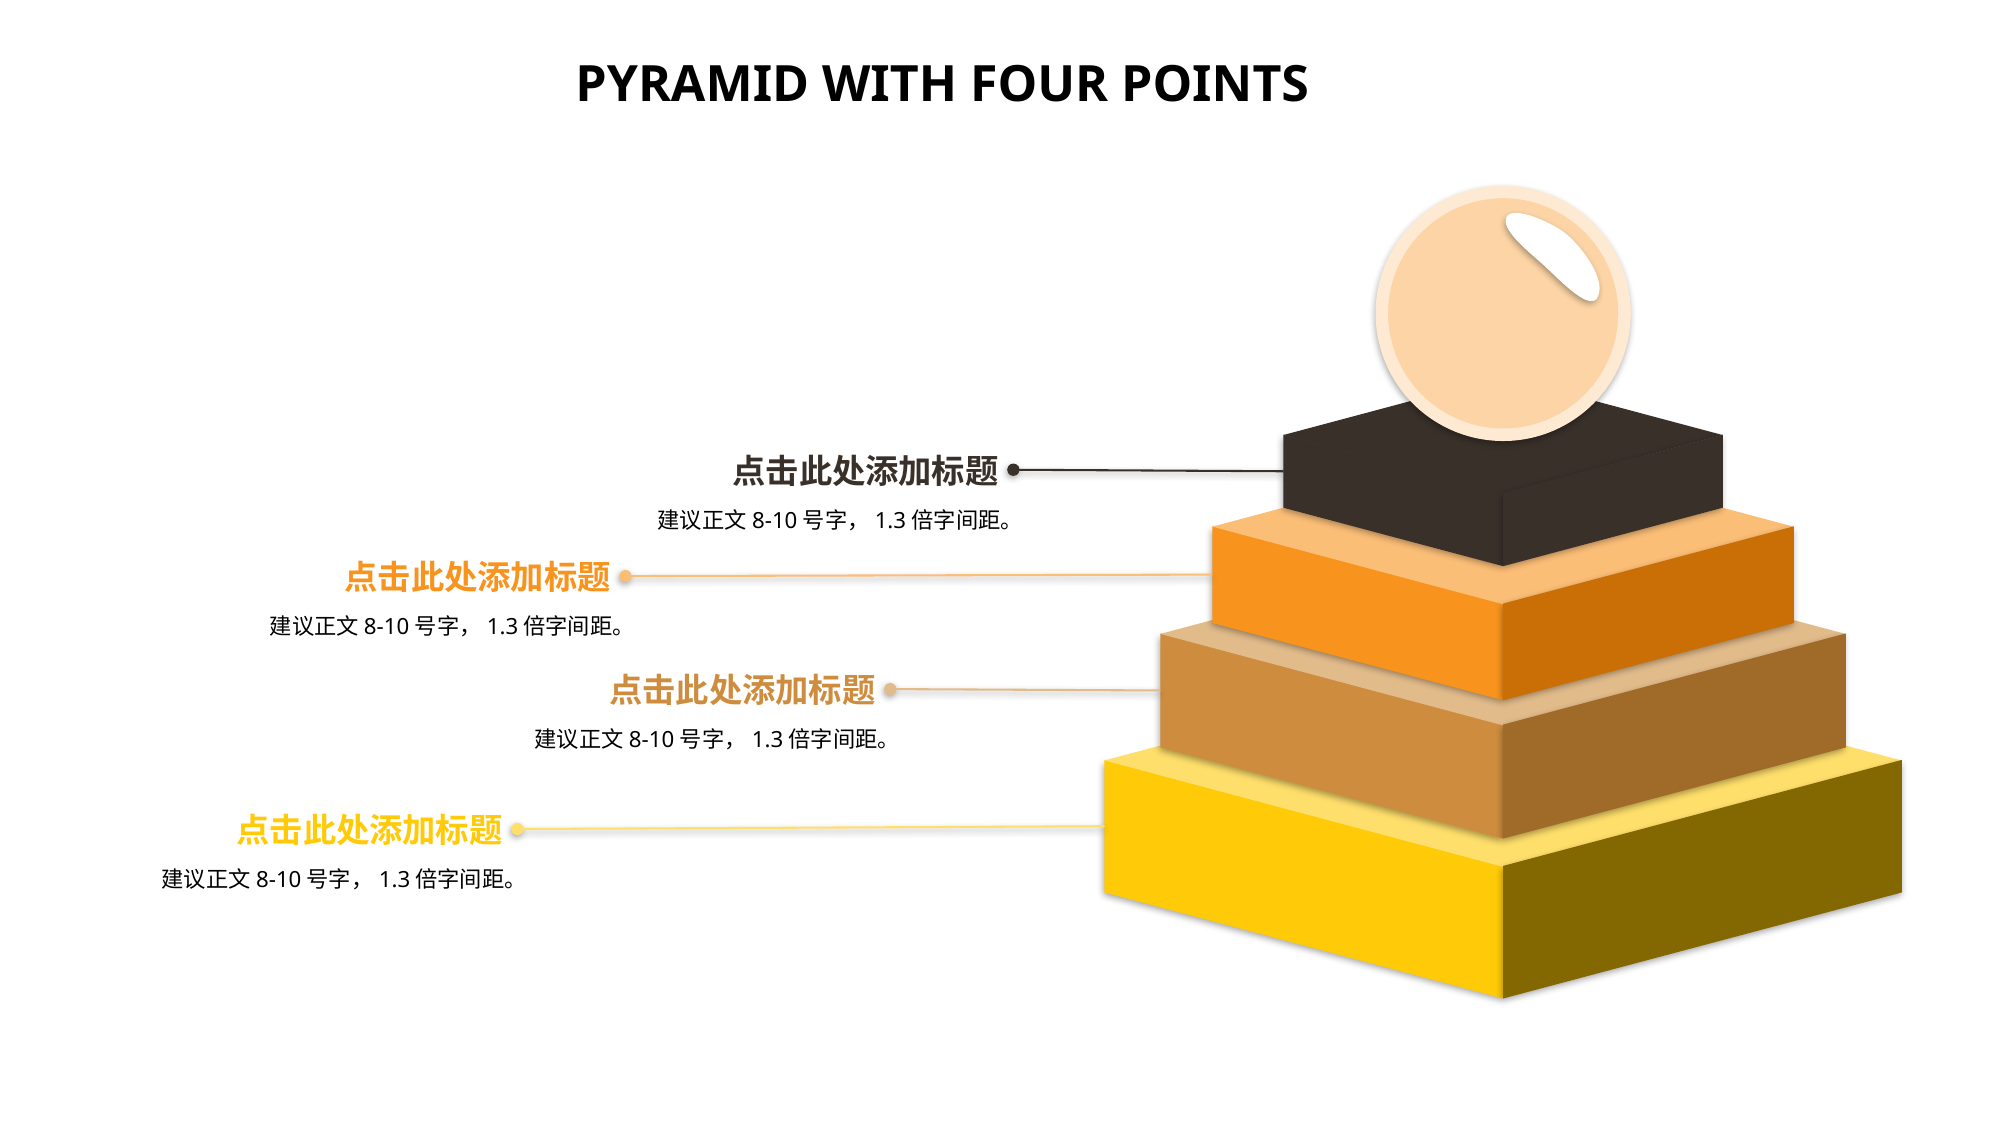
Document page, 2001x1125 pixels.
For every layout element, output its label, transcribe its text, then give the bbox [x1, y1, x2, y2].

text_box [1160, 542, 1847, 839]
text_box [1212, 448, 1795, 701]
text_box 点击此处添加标题 [717, 442, 1014, 498]
text_box 建议正文8-10号字，1.3倍字间距。 [504, 710, 893, 760]
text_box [519, 826, 1105, 830]
text_box 建议正文8-10号字，1.3倍字间距。 [627, 490, 1016, 541]
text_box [1283, 376, 1723, 567]
text_box 建议正文8-10号字，1.3倍字间距。 [129, 850, 520, 900]
text_box 点击此处添加标题 [221, 801, 518, 857]
text_box 建议正文8-10号字，1.3倍字间距。 [237, 597, 628, 647]
list PYRAMID WITH FOUR POINTS [546, 38, 1339, 124]
text_box 点击此处添加标题 [594, 661, 891, 717]
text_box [1104, 653, 1903, 999]
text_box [1381, 191, 1625, 435]
text_box 点击此处添加标题 [329, 548, 626, 604]
